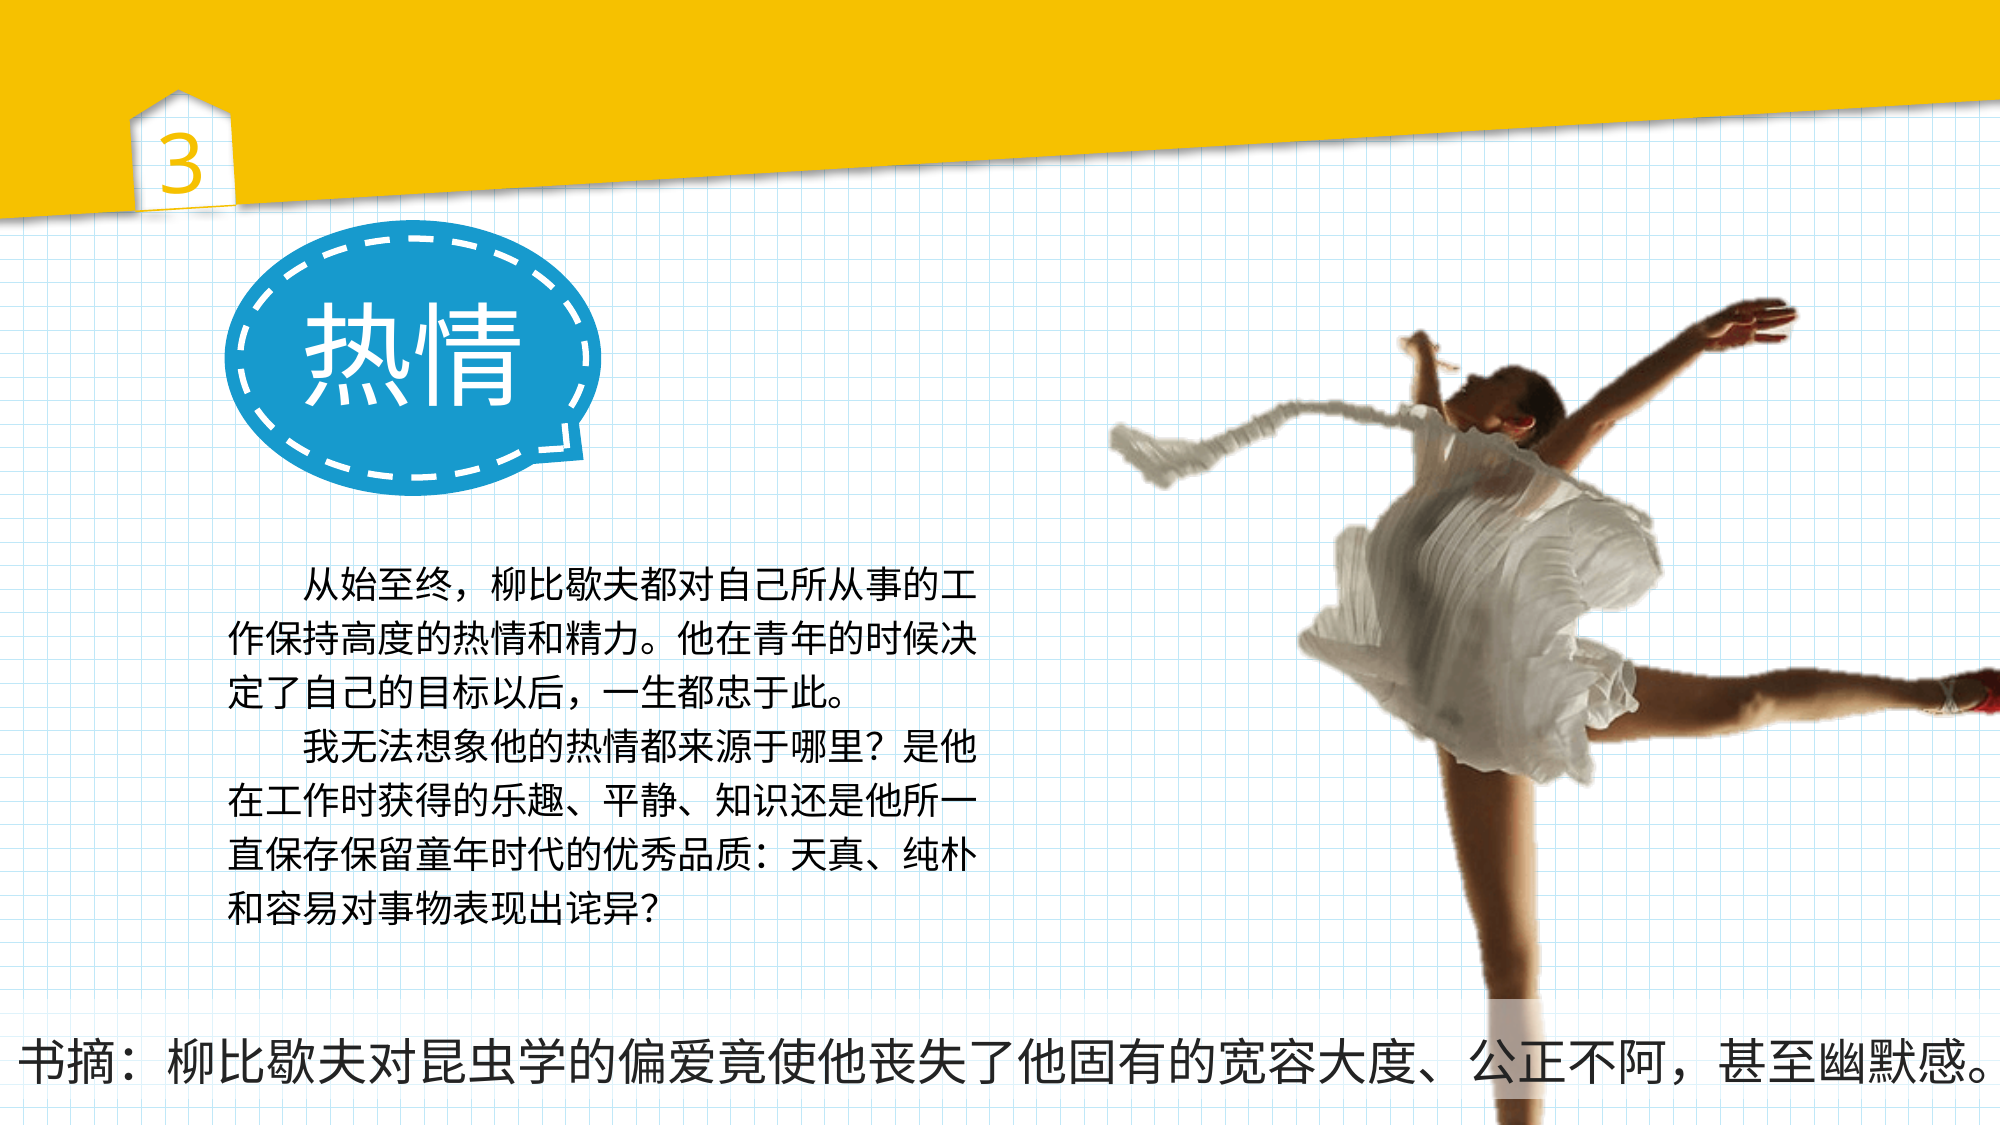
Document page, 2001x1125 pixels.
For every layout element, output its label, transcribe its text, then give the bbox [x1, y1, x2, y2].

picture [806, 1099, 2000, 1125]
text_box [224, 220, 602, 496]
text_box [0, 0, 2000, 219]
text_box 从始至终，柳比歇夫都对自己所从事的工作保持高度的热情和精力。他在青年的时候决定了自己的目标以后，一生都忠于此。 我无法想象他的热情都来源于哪里？是他在工作时获得的乐趣、平静、知识还是他所一直保存保留童年时代的优秀品质：天真、纯朴和容易对事物表现出诧异？ [213, 544, 806, 938]
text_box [0, 999, 2000, 1099]
picture [806, 219, 2000, 999]
